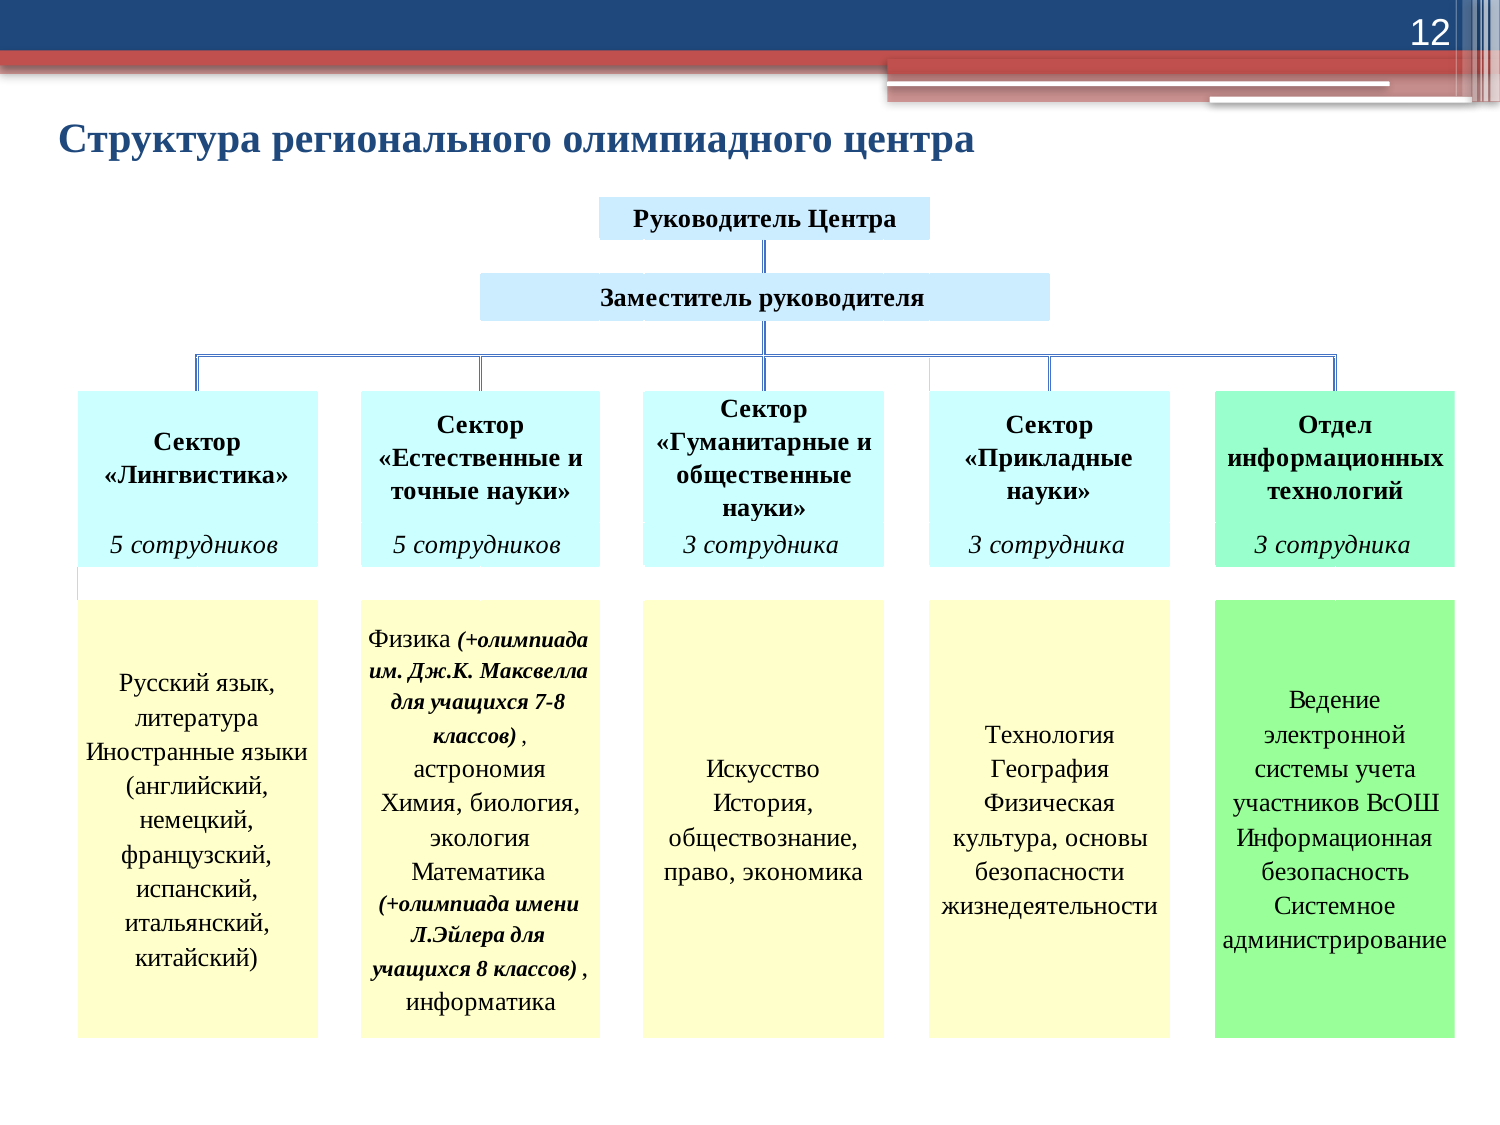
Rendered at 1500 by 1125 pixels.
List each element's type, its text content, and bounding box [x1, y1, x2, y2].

picture [76, 195, 1456, 1039]
text_box Структура регионального олимпиадного центра [41, 83, 992, 189]
slide_number 12 [1340, 0, 1466, 61]
